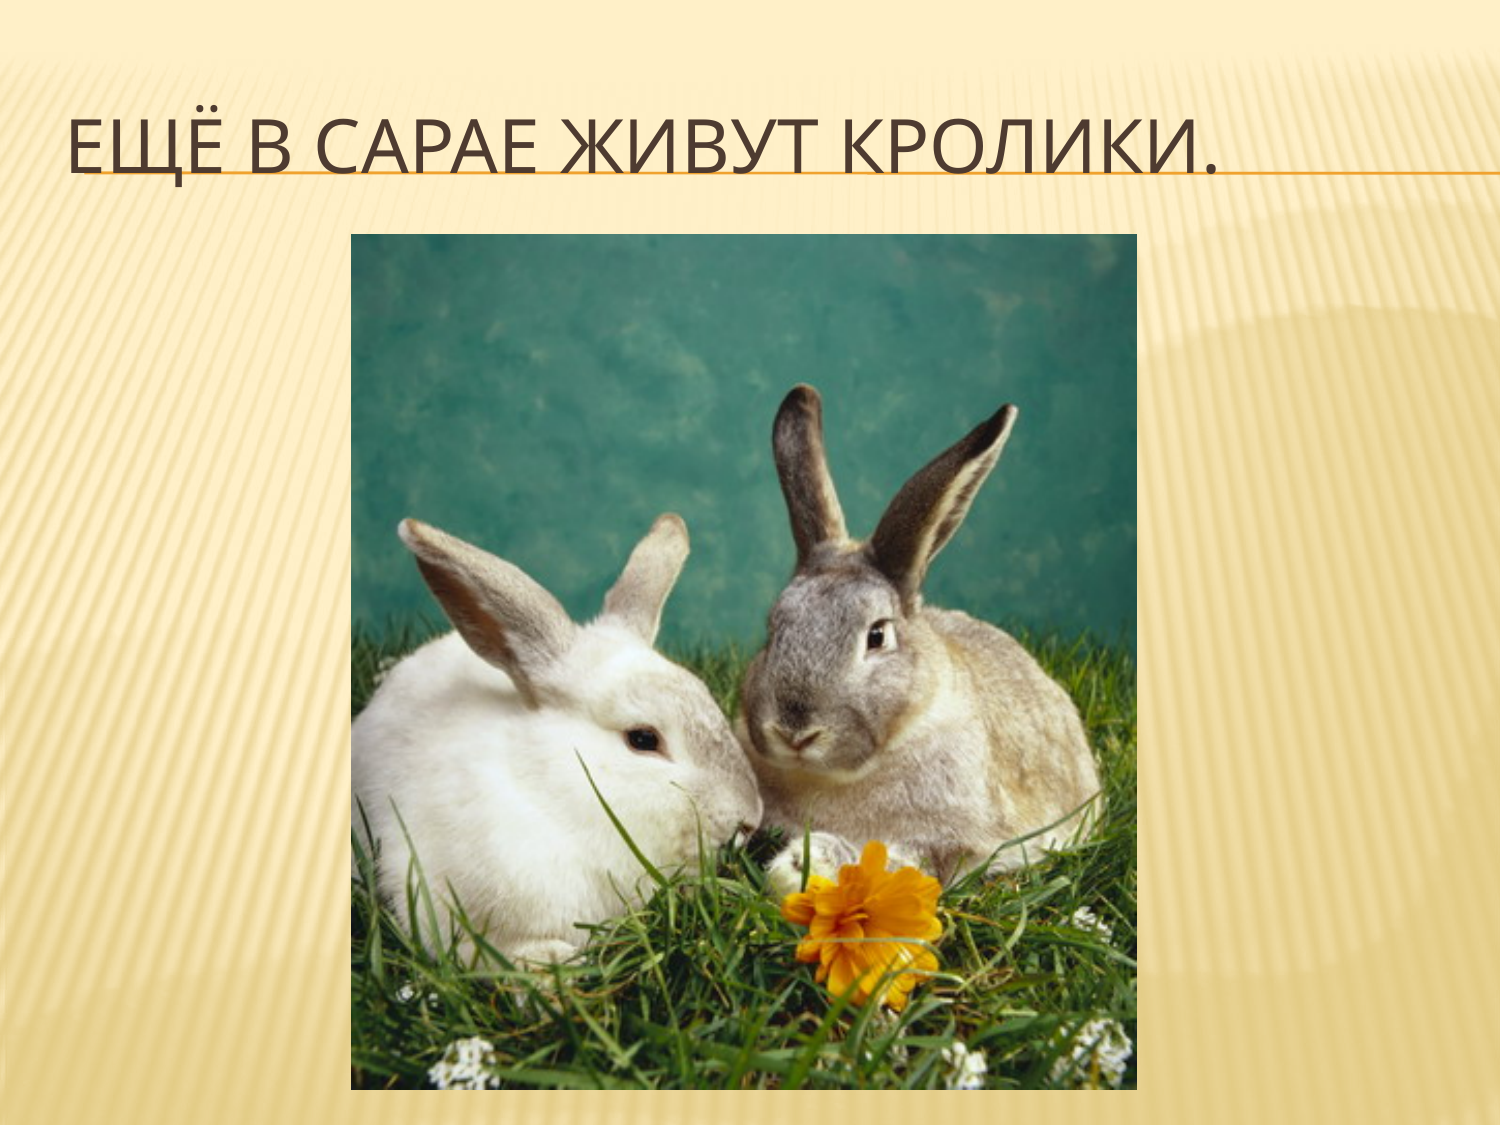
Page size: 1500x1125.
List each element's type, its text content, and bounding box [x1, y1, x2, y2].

picture [351, 234, 1137, 1091]
title Ещё в сарае живут кролики. [50, 75, 1475, 213]
